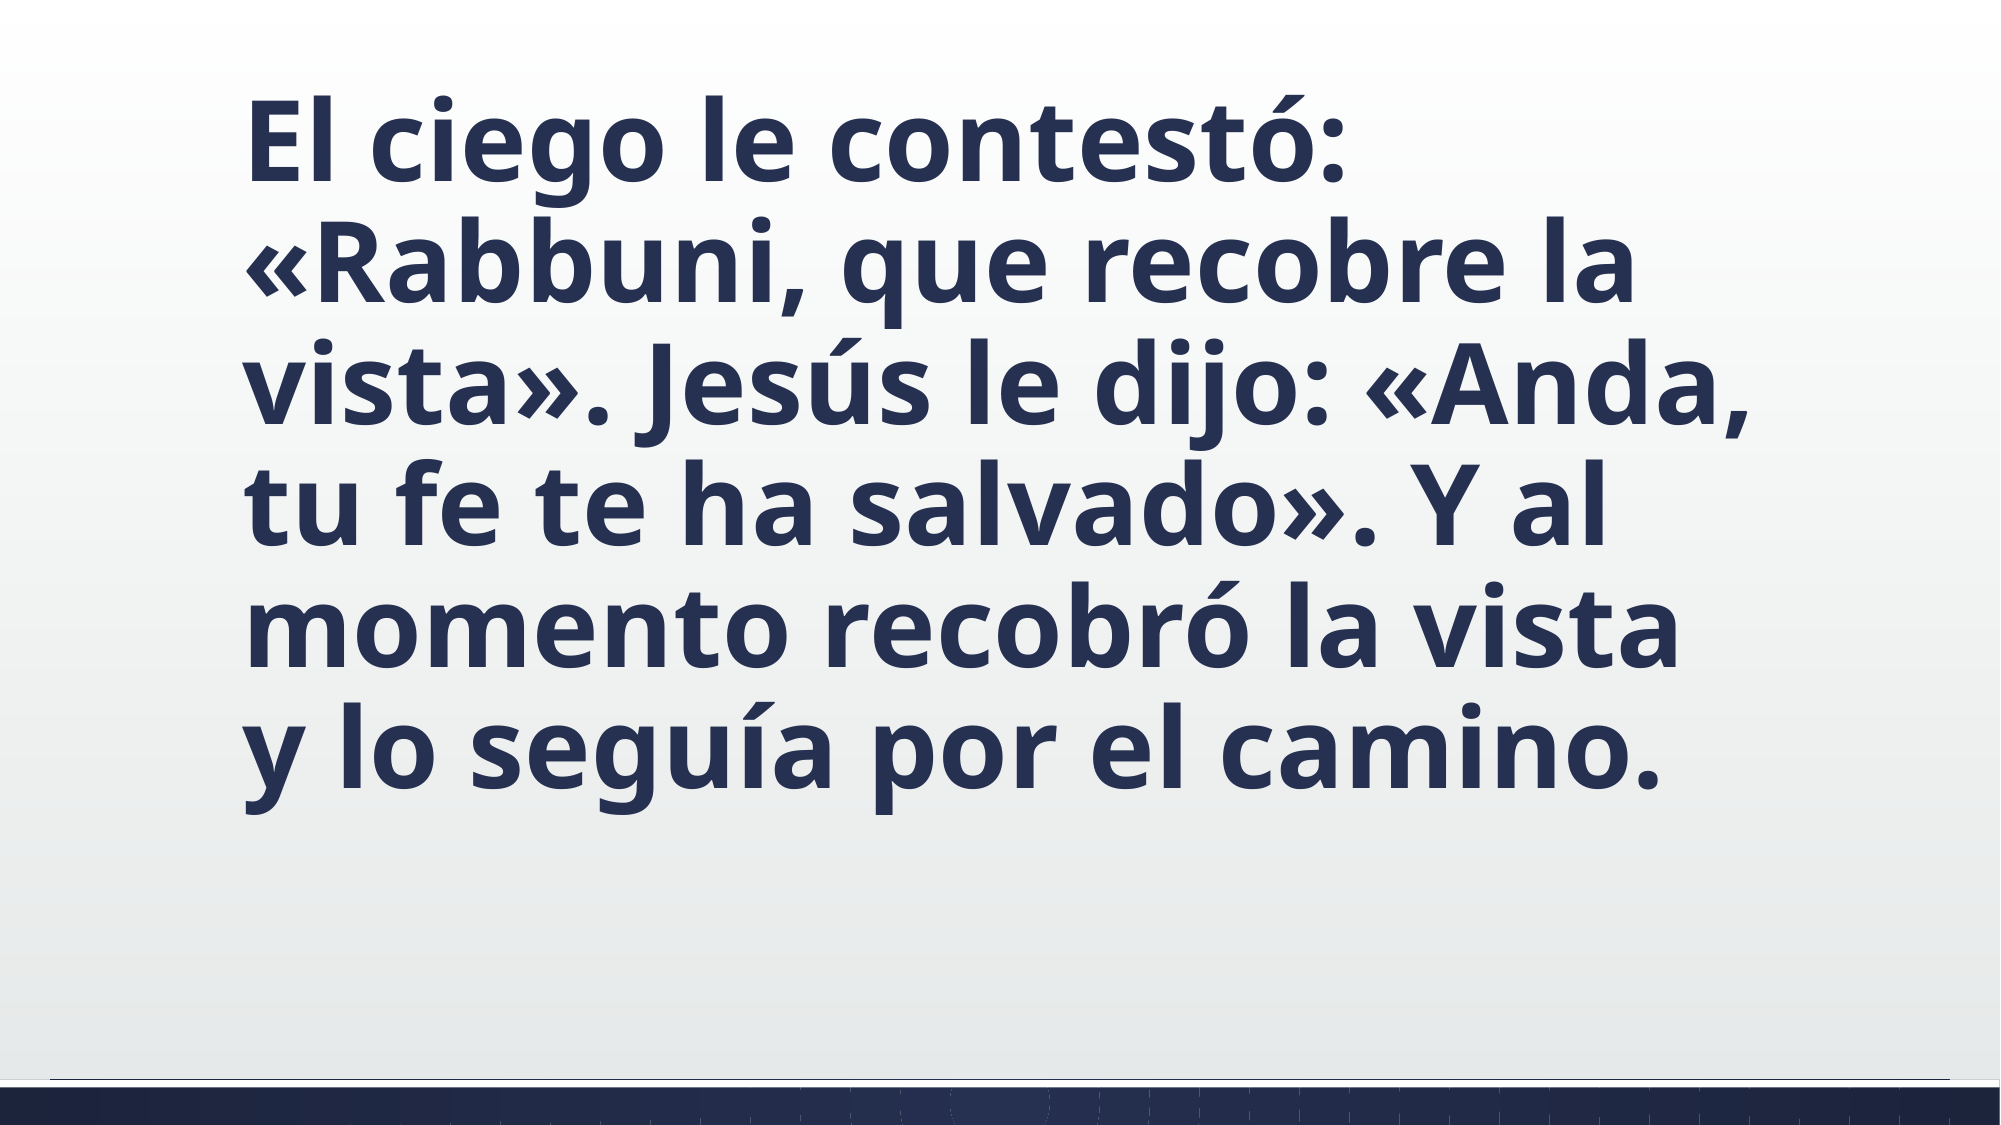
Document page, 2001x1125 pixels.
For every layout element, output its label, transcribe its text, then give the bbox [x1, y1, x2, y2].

list El ciego le contestó: «Rabbuni, que recobre la vista». Jesús le dijo: «Anda, tu fe te ha salvado». Y al momento recobró la vista y lo seguía por el camino. [219, 76, 1780, 990]
